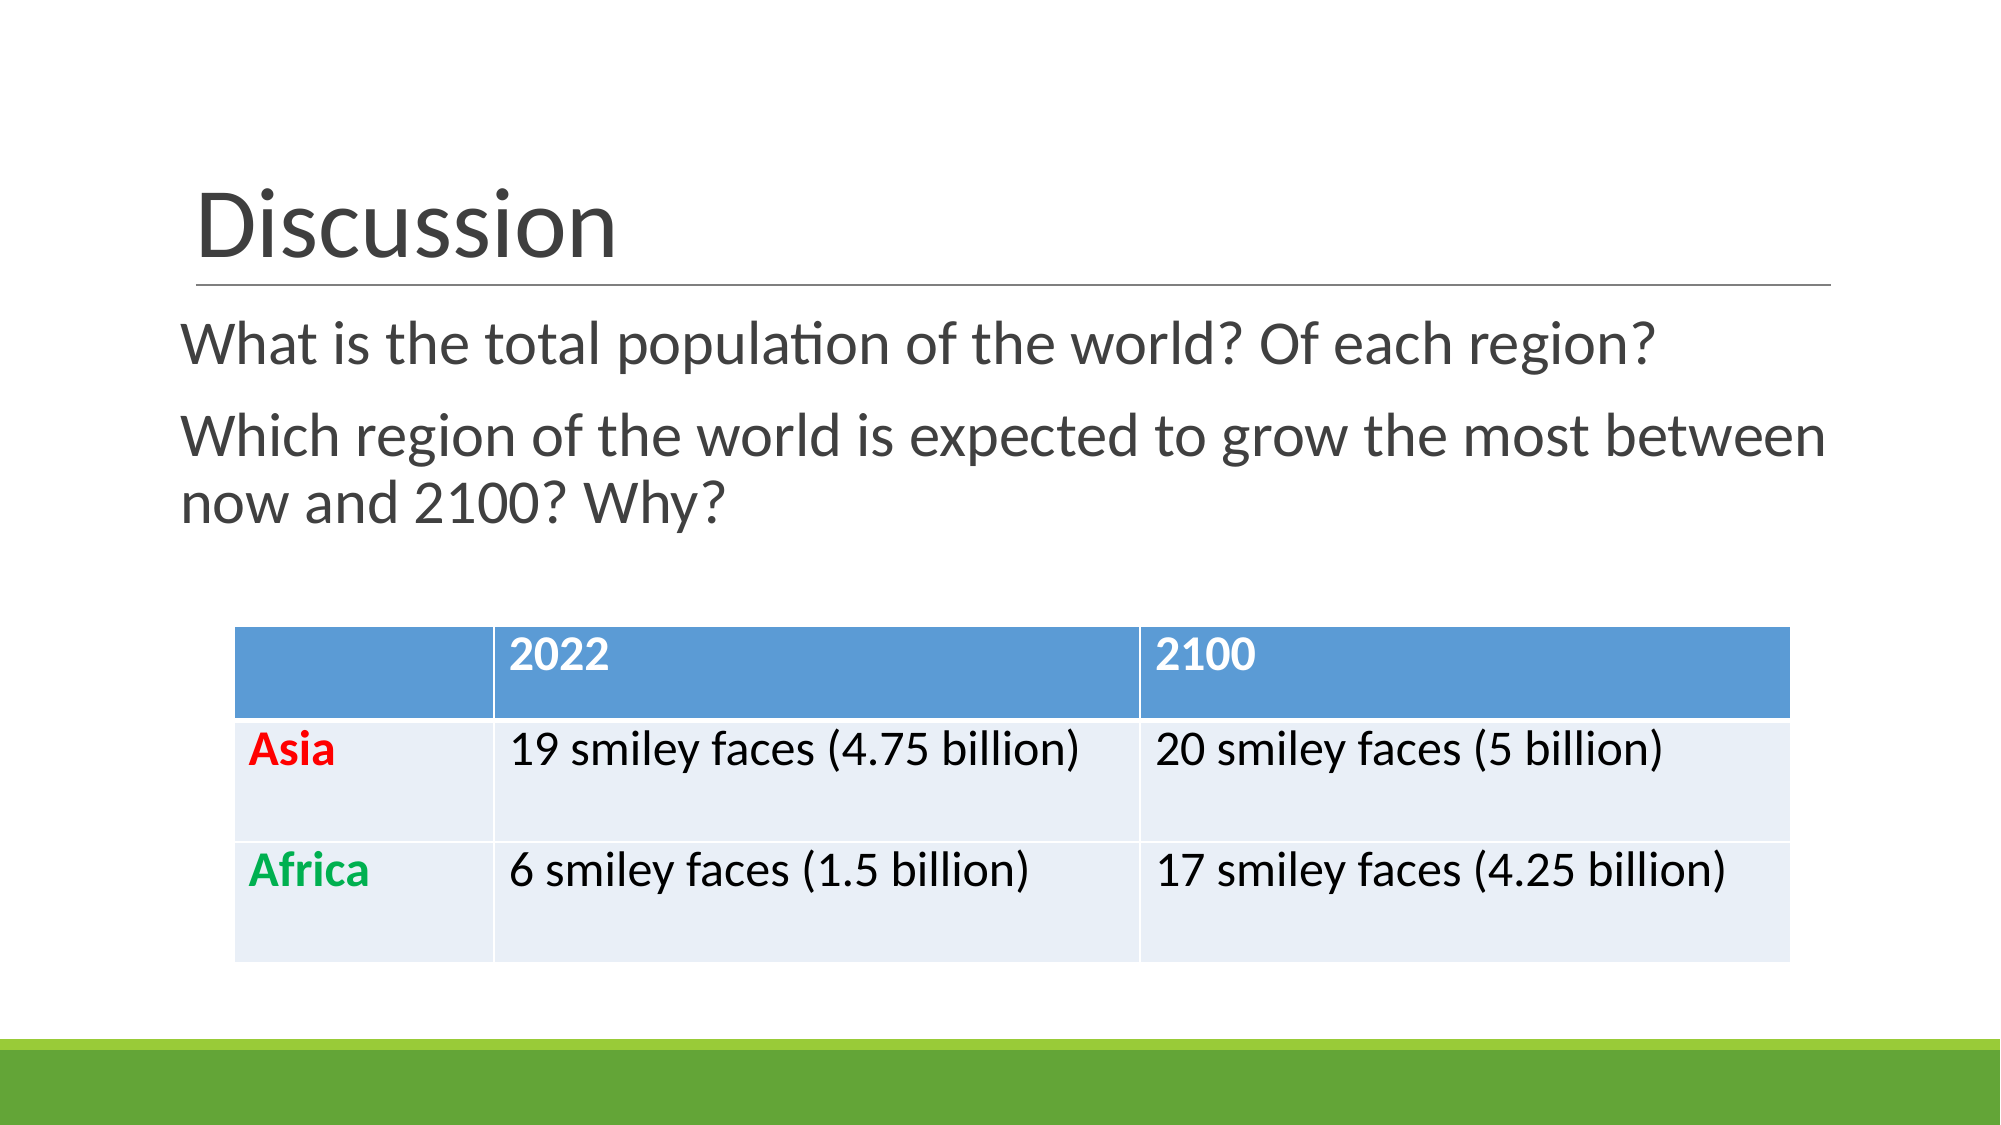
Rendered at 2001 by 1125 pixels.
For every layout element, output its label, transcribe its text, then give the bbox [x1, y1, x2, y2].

table_cell 6 smiley faces (1.5 billion) [495, 843, 1139, 962]
table_cell Africa [235, 843, 493, 962]
title Discussion [180, 47, 1830, 285]
table_cell 20 smiley faces (5 billion) [1141, 723, 1790, 841]
table_header 2022 [495, 627, 1139, 718]
table_cell 19 smiley faces (4.75 billion) [495, 723, 1139, 841]
table_cell 17 smiley faces (4.25 billion) [1141, 843, 1790, 962]
table_header [235, 627, 493, 718]
table_cell Asia [235, 723, 493, 841]
table_header 2100 [1141, 627, 1790, 718]
list What is the total population of the world? Of each region? Which region of the world is expected to grow the most between now and 2100? Why? [180, 302, 1862, 963]
